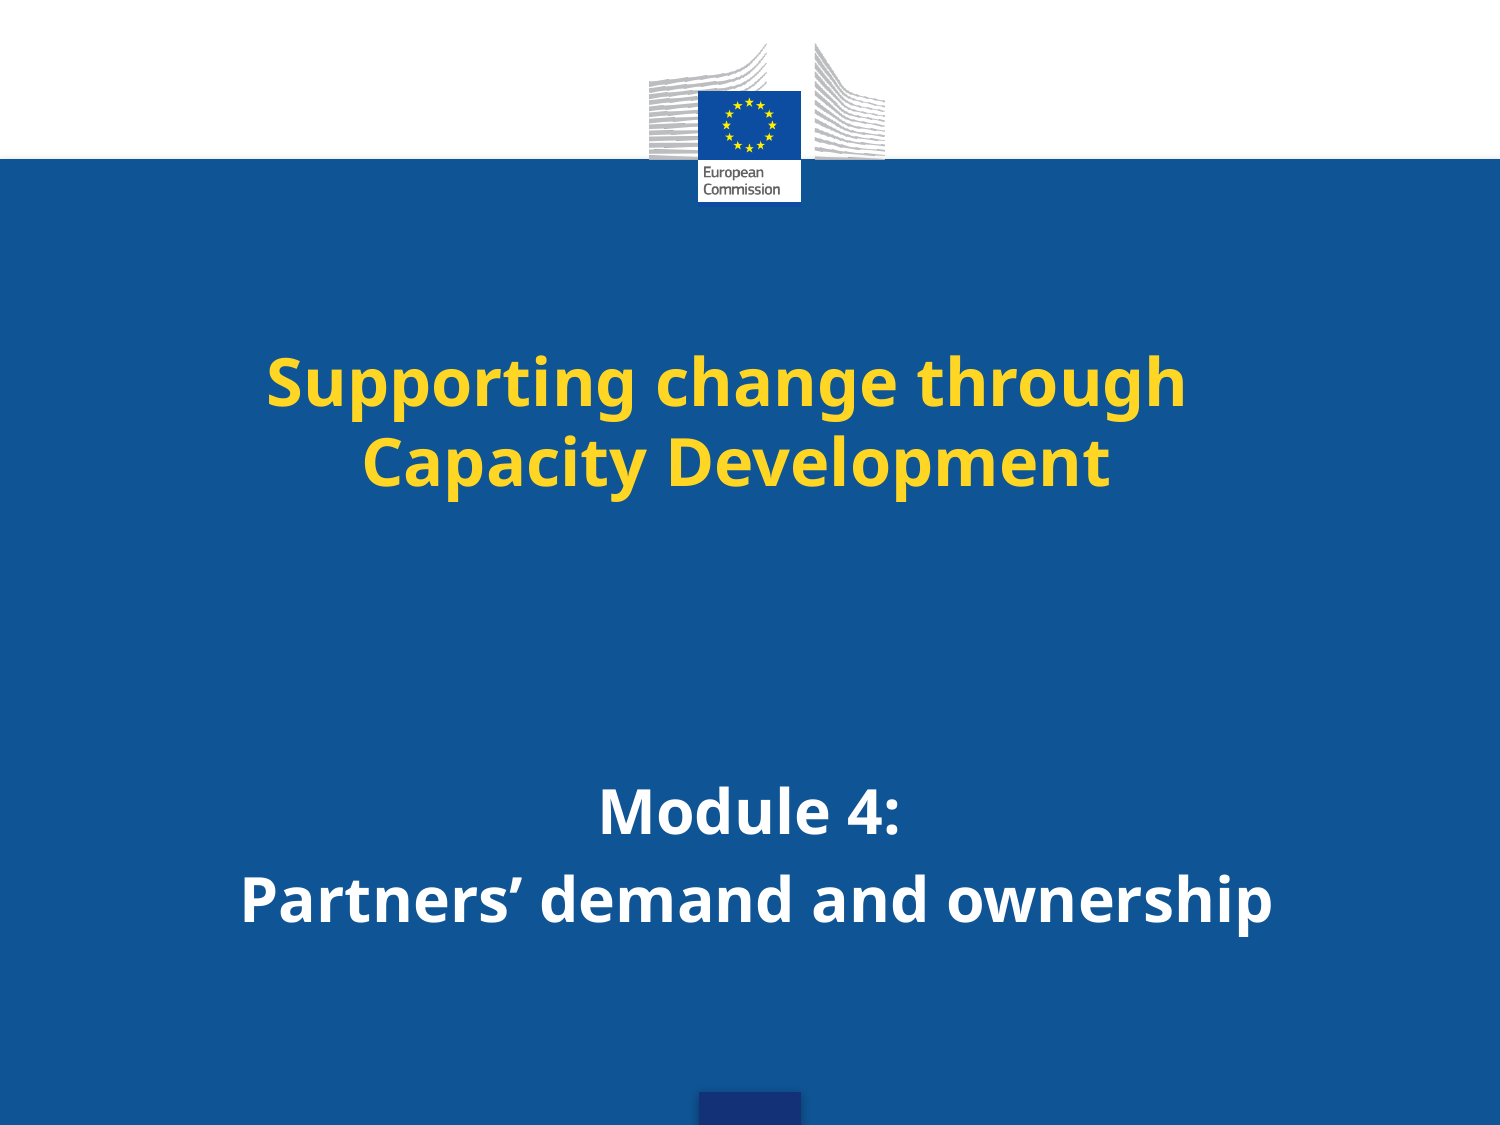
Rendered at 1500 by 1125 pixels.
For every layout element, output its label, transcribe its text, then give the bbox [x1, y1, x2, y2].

text_box Module 4: Partners’ demand and ownership [175, 764, 1339, 966]
text_box Supporting change through Capacity Development [230, 355, 1243, 485]
